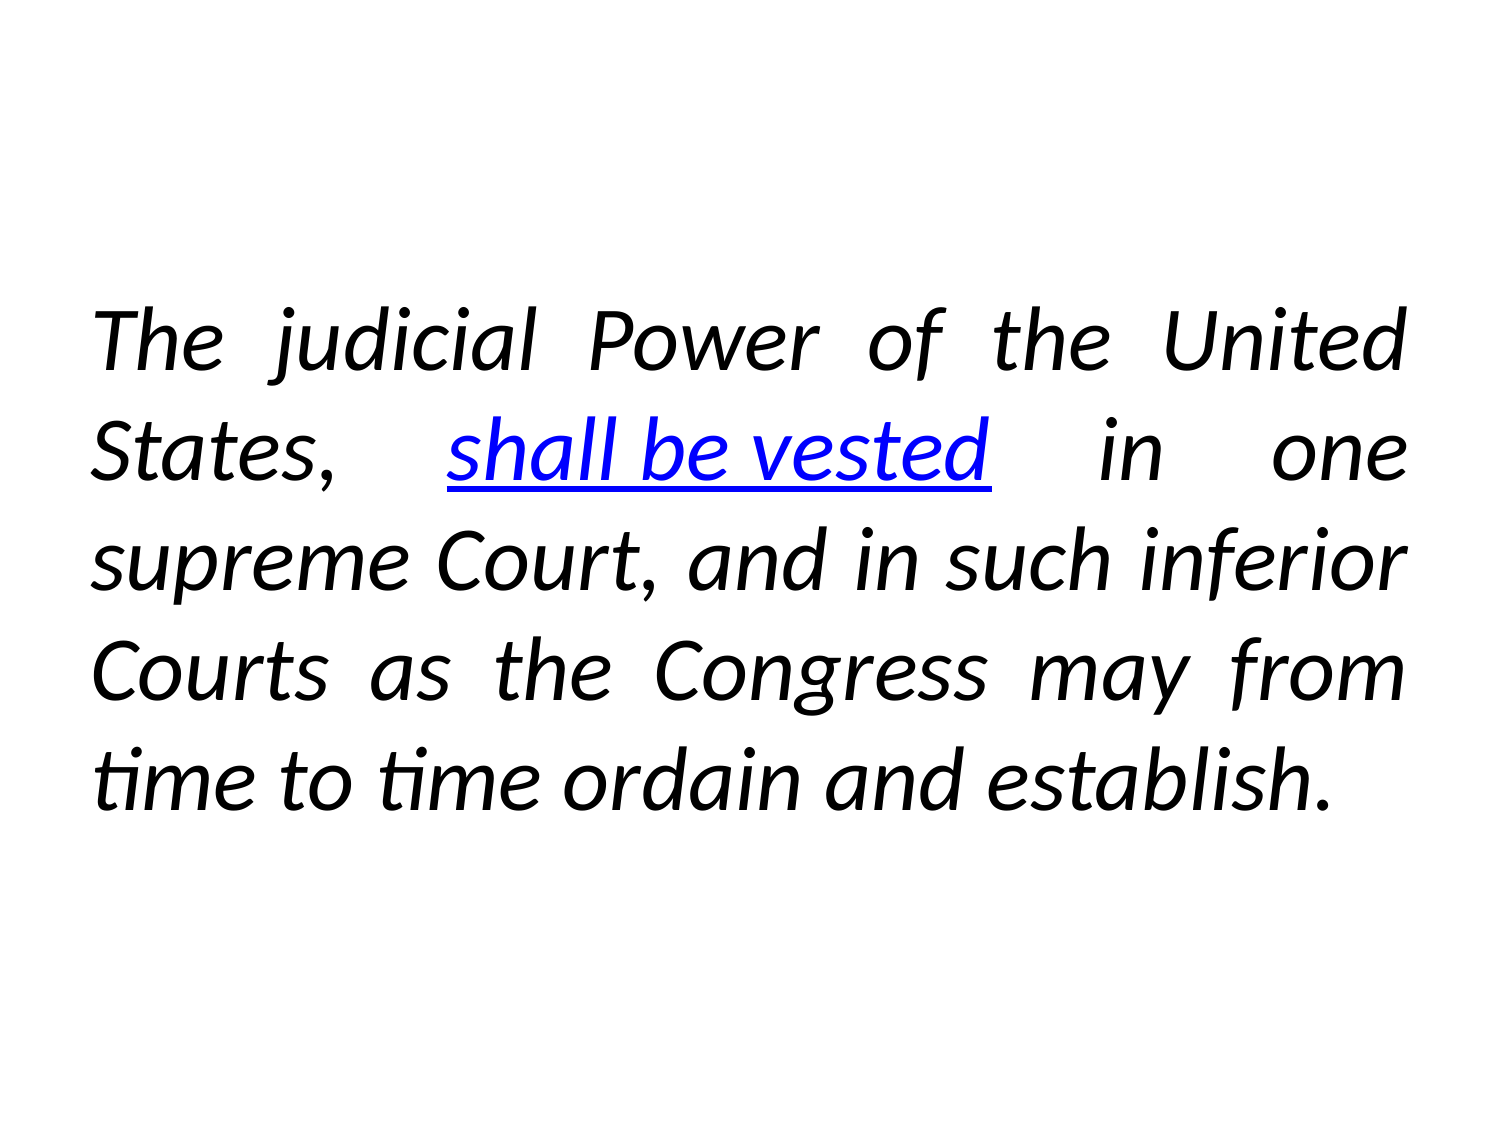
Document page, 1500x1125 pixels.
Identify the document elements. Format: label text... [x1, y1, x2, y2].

title The judicial Power of the United States, shall be vested in one supreme Court, and in such inferior Courts as the Congress may from time to time ordain and establish. [74, 44, 1426, 1063]
